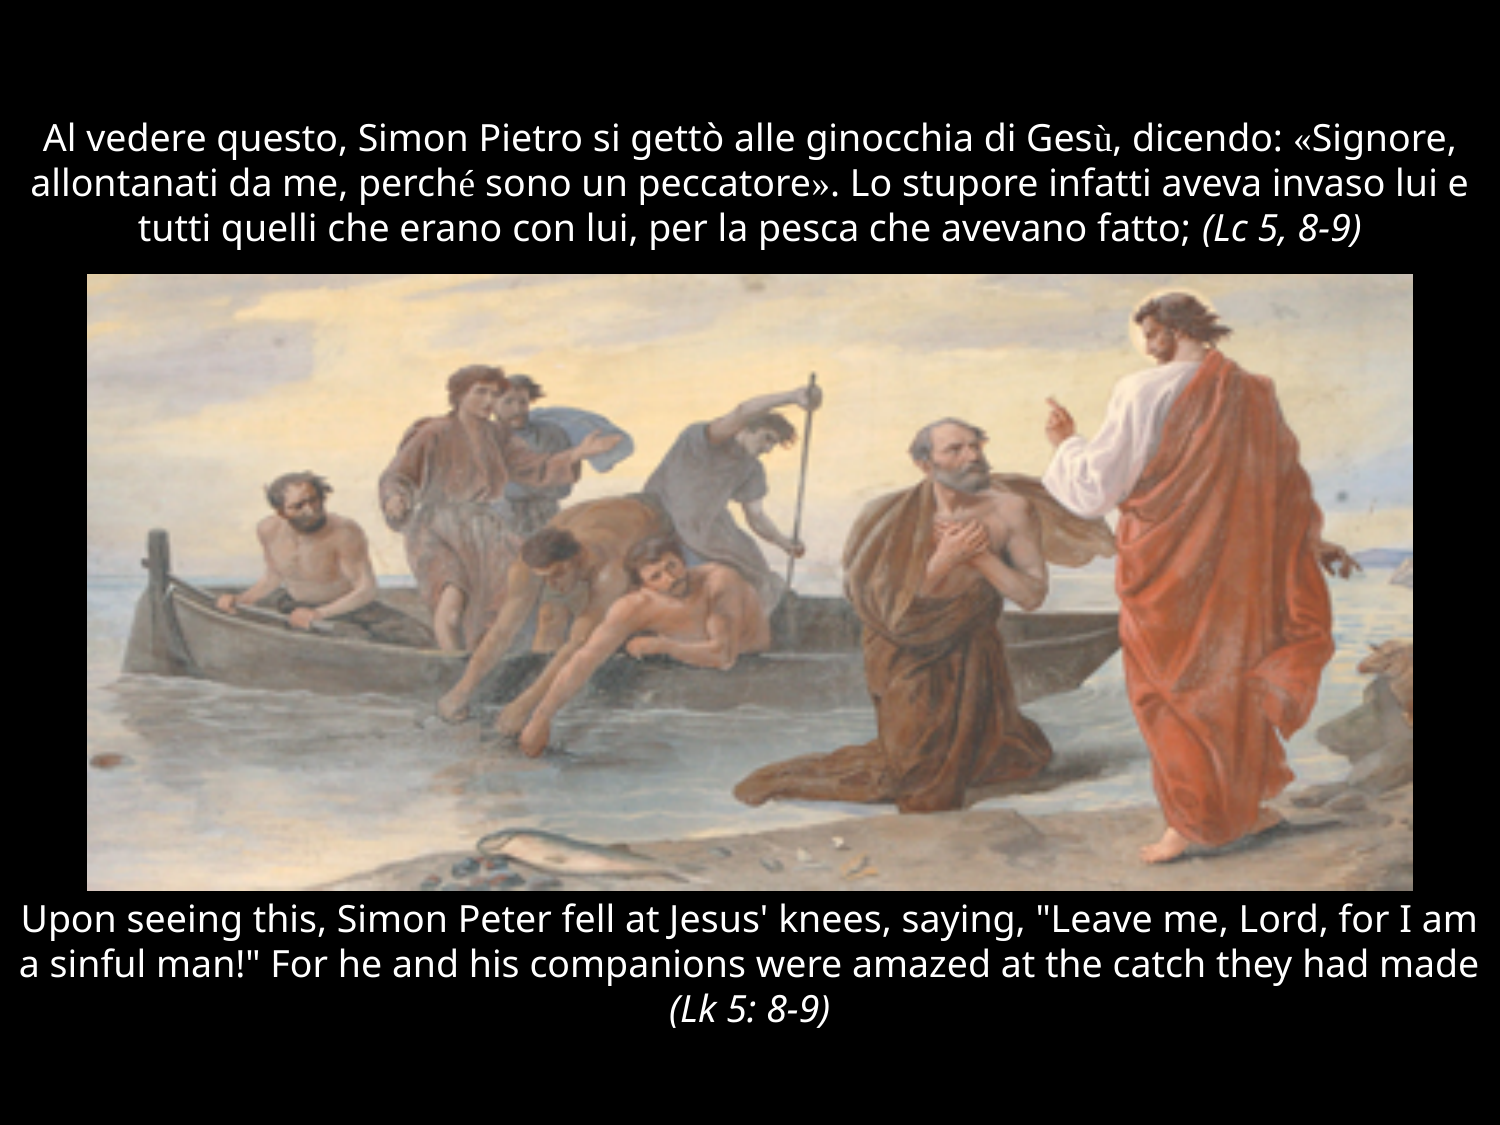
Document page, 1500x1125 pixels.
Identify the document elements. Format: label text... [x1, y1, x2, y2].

text_box Upon seeing this, Simon Peter fell at Jesus' knees, saying, "Leave me, Lord, for I am a sinful man!" For he and his companions were amazed at the catch they had made (Lk 5: 8-9) [0, 887, 1500, 1038]
picture [87, 274, 1413, 891]
title Al vedere questo, Simon Pietro si gettò alle ginocchia di Gesù, dicendo: «Signore, allontanati da me, perché sono un peccatore». Lo stupore infatti aveva invaso lui e tutti quelli che erano con lui, per la pesca che avevano fatto; (Lc 5, 8-9) [0, 87, 1500, 275]
